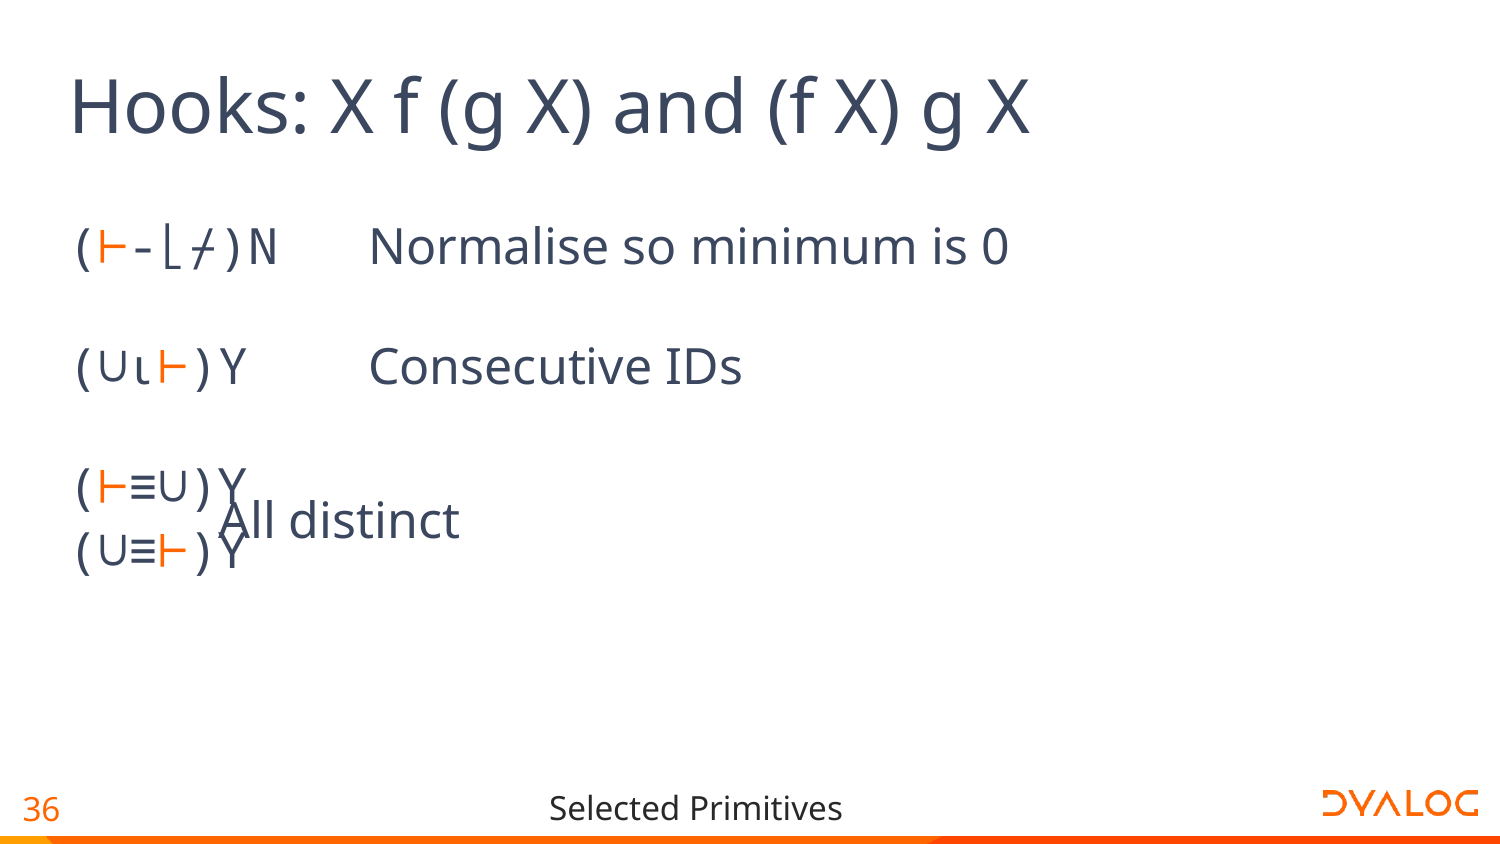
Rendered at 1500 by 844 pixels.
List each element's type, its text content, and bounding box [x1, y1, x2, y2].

picture [1323, 790, 1478, 816]
picture [0, 836, 1500, 844]
title Hooks: X f (g X) and (f X) g X [53, 43, 1453, 157]
list (⊢-⌊⌿)N Normalise so minimum is 0 (∪⍳⊢)Y Consecutive IDs (⊢≡∪)Y All distinct (∪≡⊢)Y [53, 207, 1453, 740]
